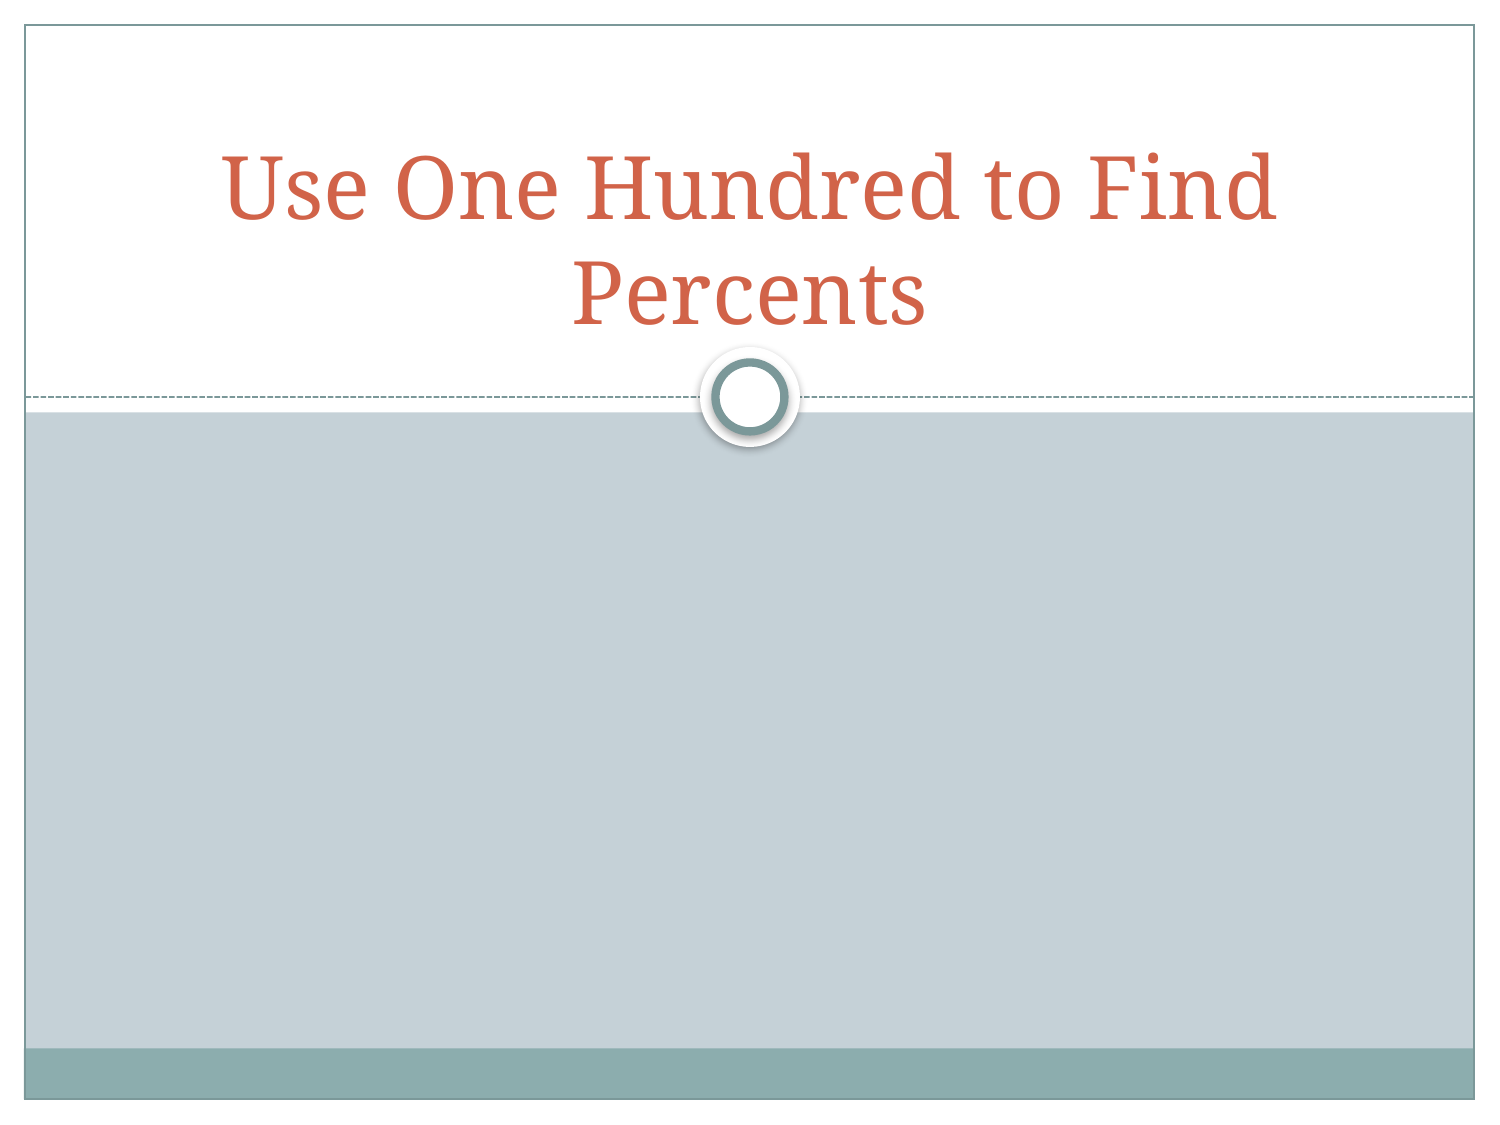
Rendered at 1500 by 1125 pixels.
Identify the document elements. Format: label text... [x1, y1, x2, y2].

title Use One Hundred to Find Percents [112, 62, 1388, 350]
